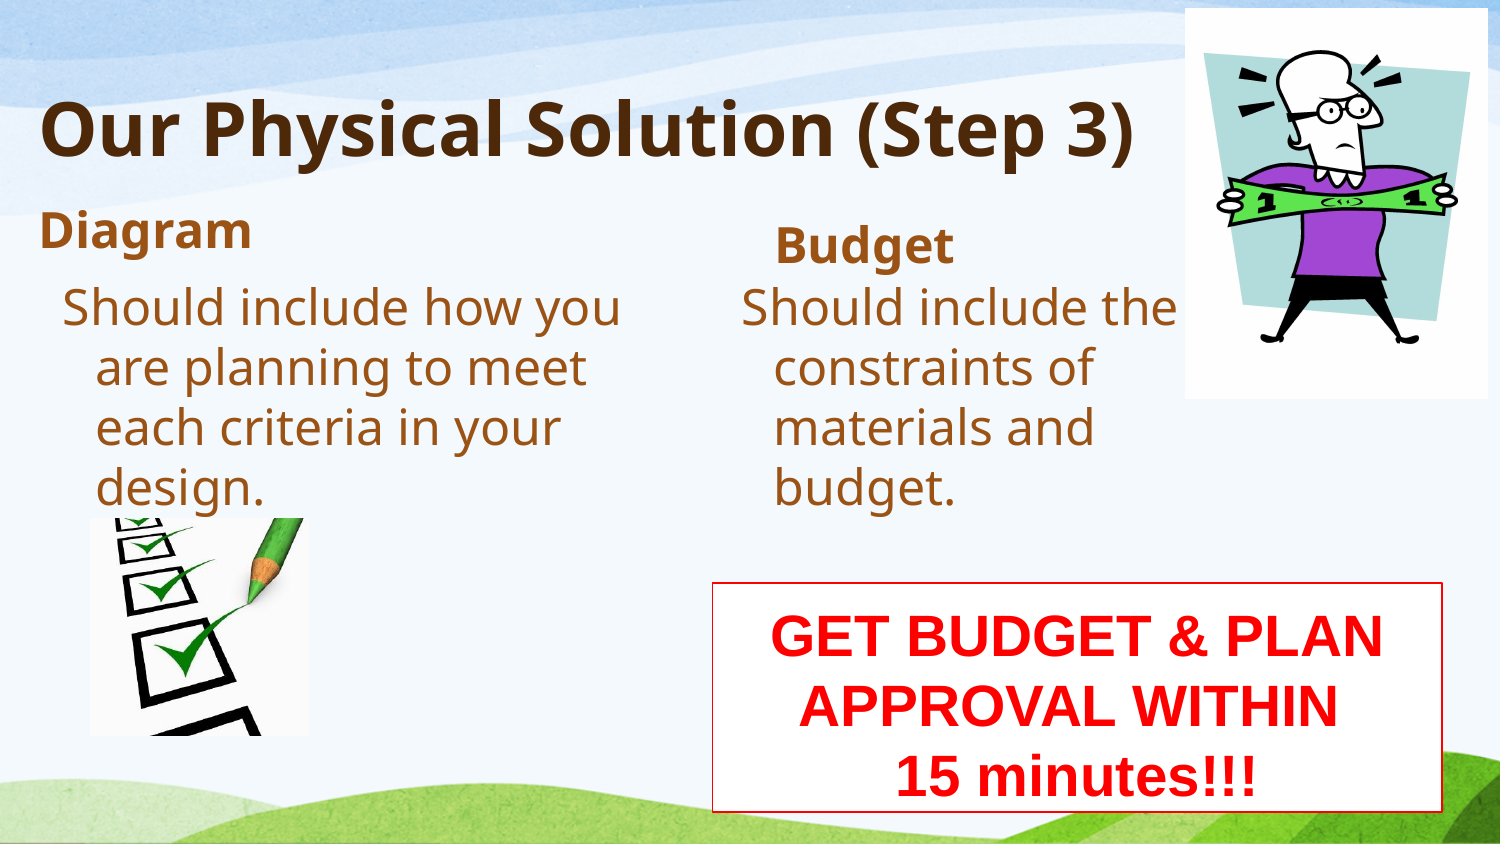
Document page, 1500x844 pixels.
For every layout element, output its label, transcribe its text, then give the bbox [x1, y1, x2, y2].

picture [0, 0, 1500, 844]
list Should include how you are planning to meet each criteria in your design. [23, 260, 680, 736]
list Budget [759, 187, 1180, 260]
list Should include the constraints of materials and budget. [701, 260, 1289, 689]
list Diagram [23, 172, 633, 260]
title Our Physical Solution (Step 3) [23, 37, 1180, 188]
text_box GET BUDGET & PLAN APPROVAL WITHIN 15 minutes!!! [712, 582, 1443, 812]
